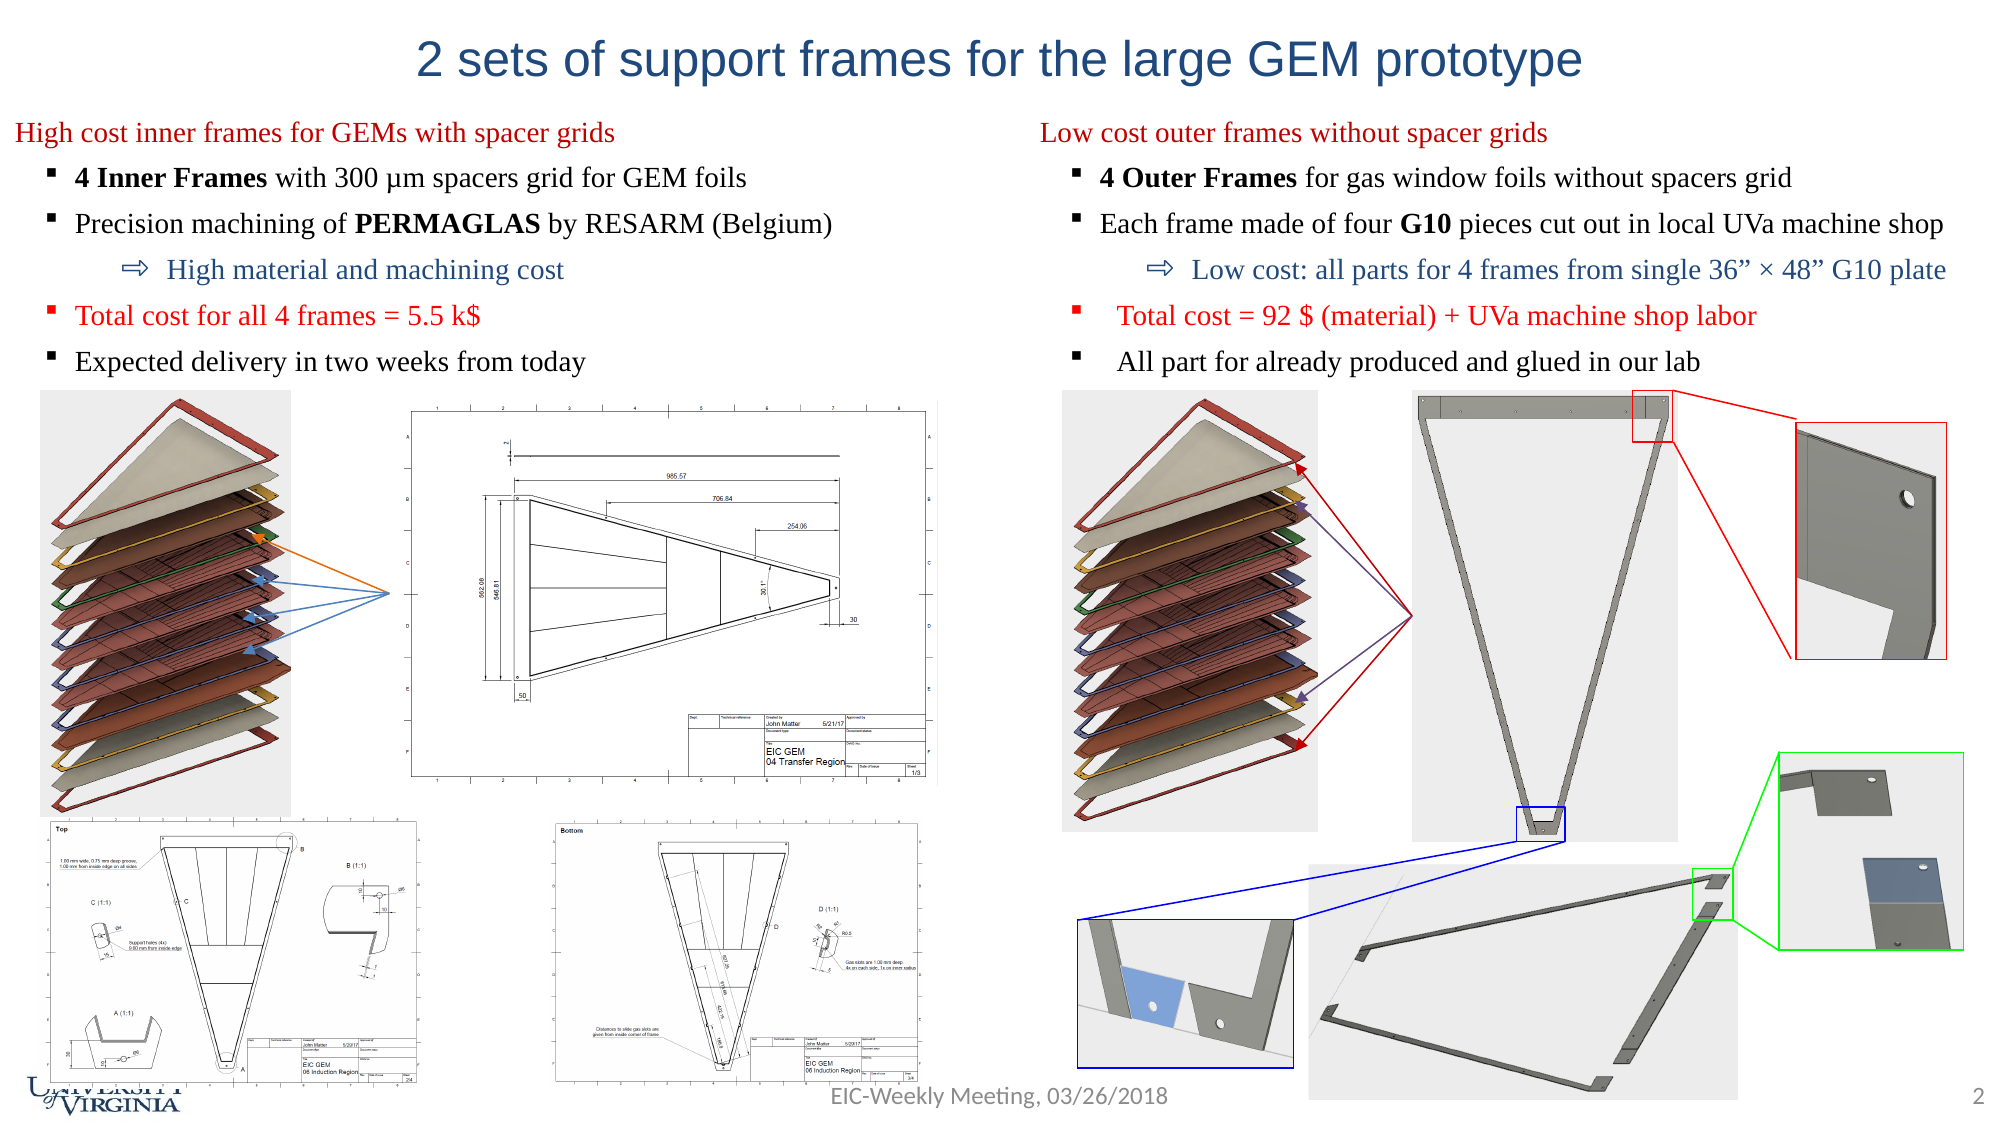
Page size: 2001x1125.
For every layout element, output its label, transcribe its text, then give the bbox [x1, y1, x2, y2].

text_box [1062, 390, 1963, 1101]
slide_number 2 [1650, 1065, 2000, 1125]
title 2 sets of support frames for the large GEM prototype [0, 0, 2000, 113]
text_box Low cost outer frames without spacer grids 4 Outer Frames for gas window foils without spacers grid Each frame made of four G10 pieces cut out in local UVa machine shop Low cost: all parts for 4 frames from single 36” × 48” G10 plate Total cost = 92 $ (material) + UVa machine shop labor All part for already produced and glued in our lab [1024, 94, 2000, 385]
picture [0, 1035, 200, 1125]
text_box High cost inner frames for GEMs with spacer grids 4 Inner Frames with 300 µm spacers grid for GEM foils Precision machining of PERMAGLAS by RESARM (Belgium) High material and machining cost Total cost for all 4 frames = 5.5 k$ Expected delivery in two weeks from today [0, 94, 975, 385]
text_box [37, 390, 938, 1089]
footer EIC-Weekly Meeting, 03/26/2018 [737, 1065, 1263, 1125]
